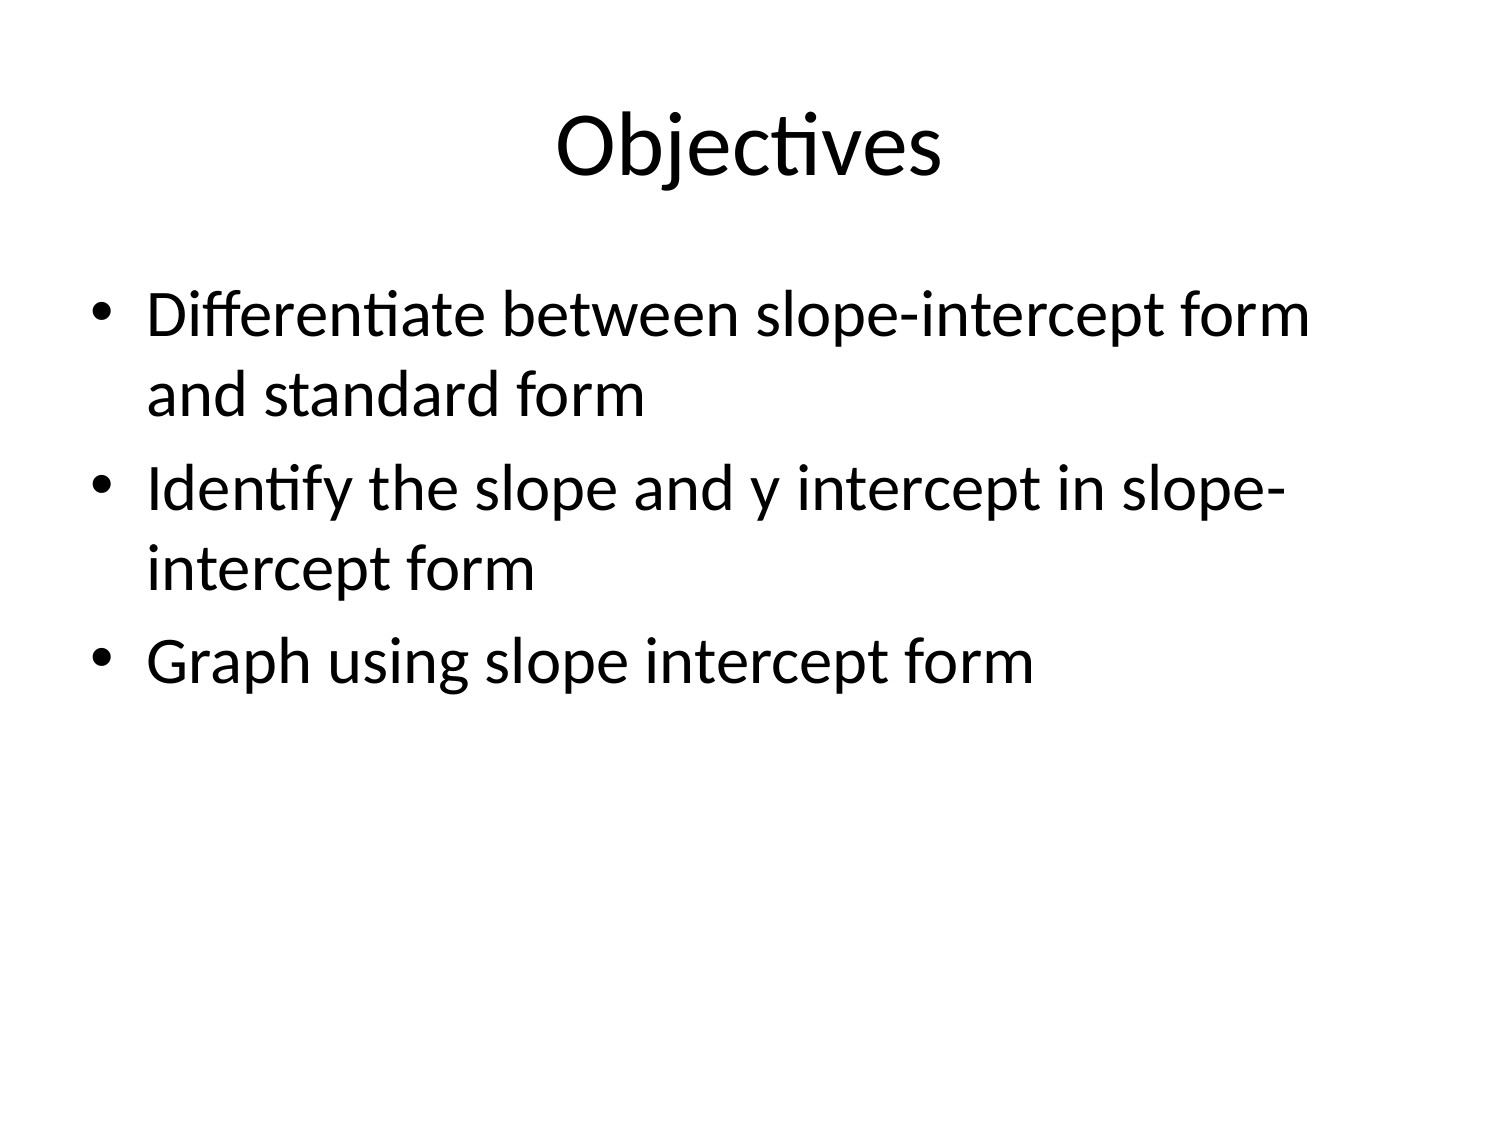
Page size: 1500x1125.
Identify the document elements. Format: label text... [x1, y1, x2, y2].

title Objectives [75, 45, 1425, 233]
list Differentiate between slope-intercept form and standard form Identify the slope and y intercept in slope-intercept form Graph using slope intercept form [75, 262, 1425, 1005]
